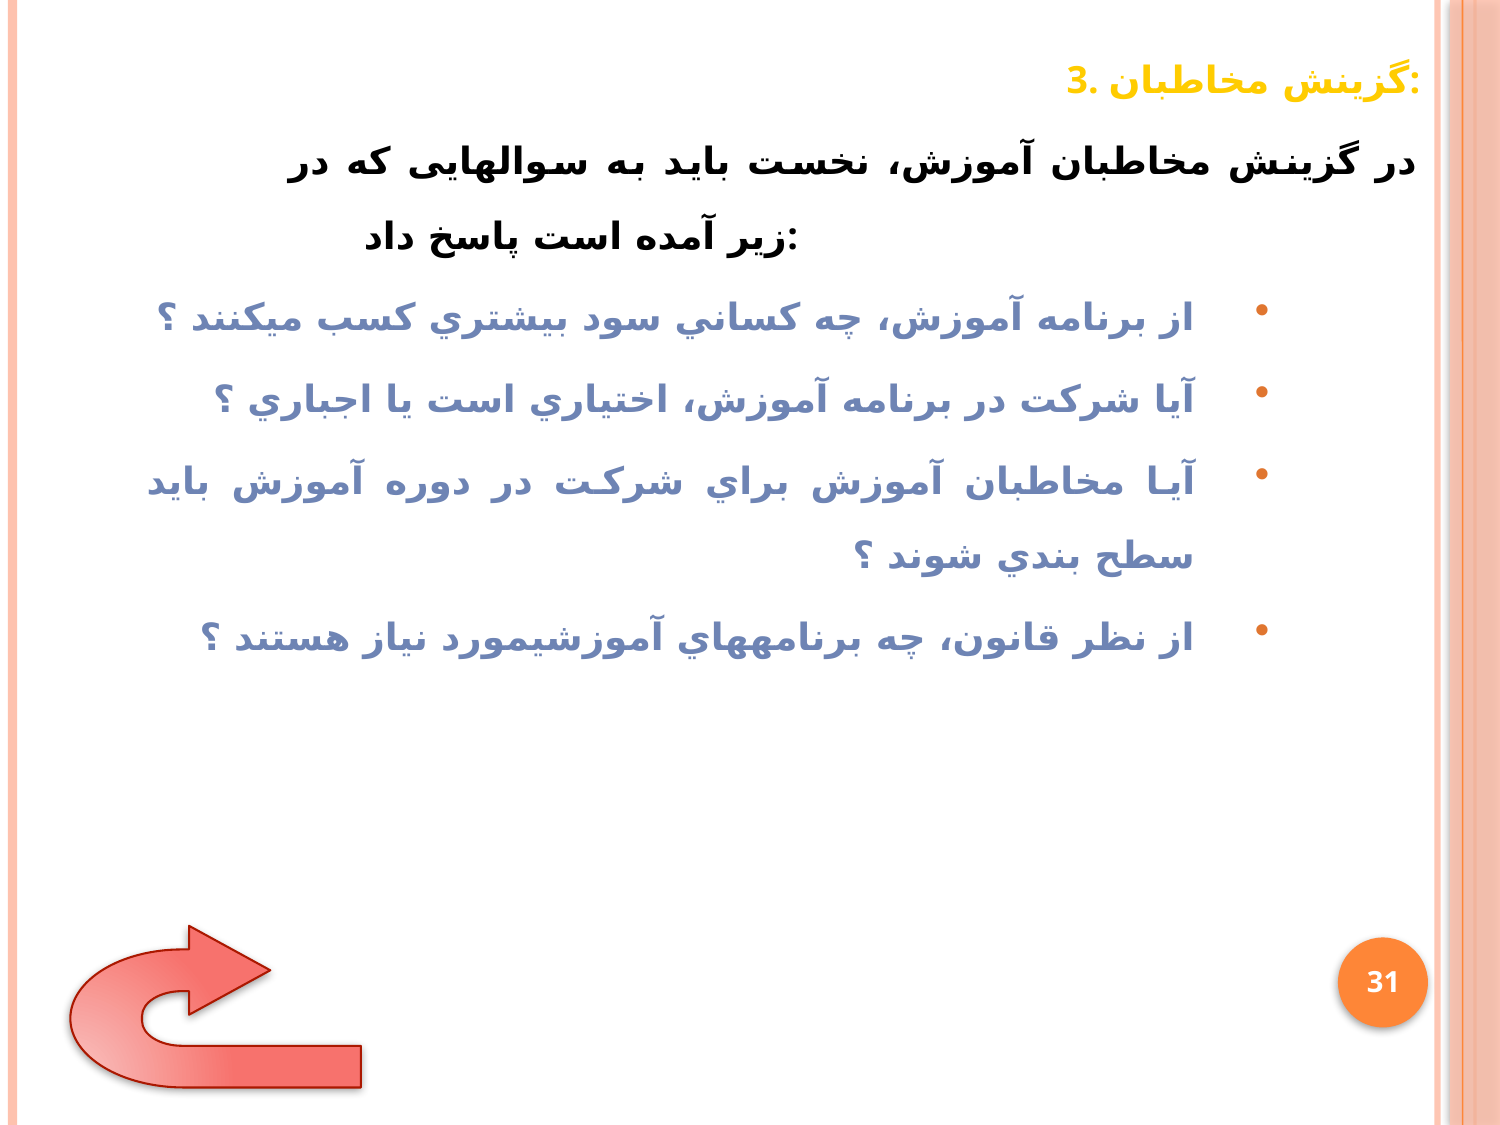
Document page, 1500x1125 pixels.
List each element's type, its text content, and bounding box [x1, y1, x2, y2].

list 3. گزينش مخاطبان: در گزينش مخاطبان آموزش، نخست بايد به سوال‏هايی که در زير آمده است پاسخ داد: از برنامه آموزش، چه کساني سود بيشتري کسب مي‏کنند ؟ آيا شرکت در برنامه آموزش، اختياري است يا اجباري ؟ آيا مخاطبان آموزش براي شرکت در دوره آموزش بايد سطح‏ بندي شوند ؟ از نظر قانون، چه برنامه‏هاي آموزشي‏مورد نياز هستند ؟ [123, 19, 1436, 1033]
slide_number 31 [1333, 940, 1434, 1027]
text_box [69, 924, 362, 1089]
